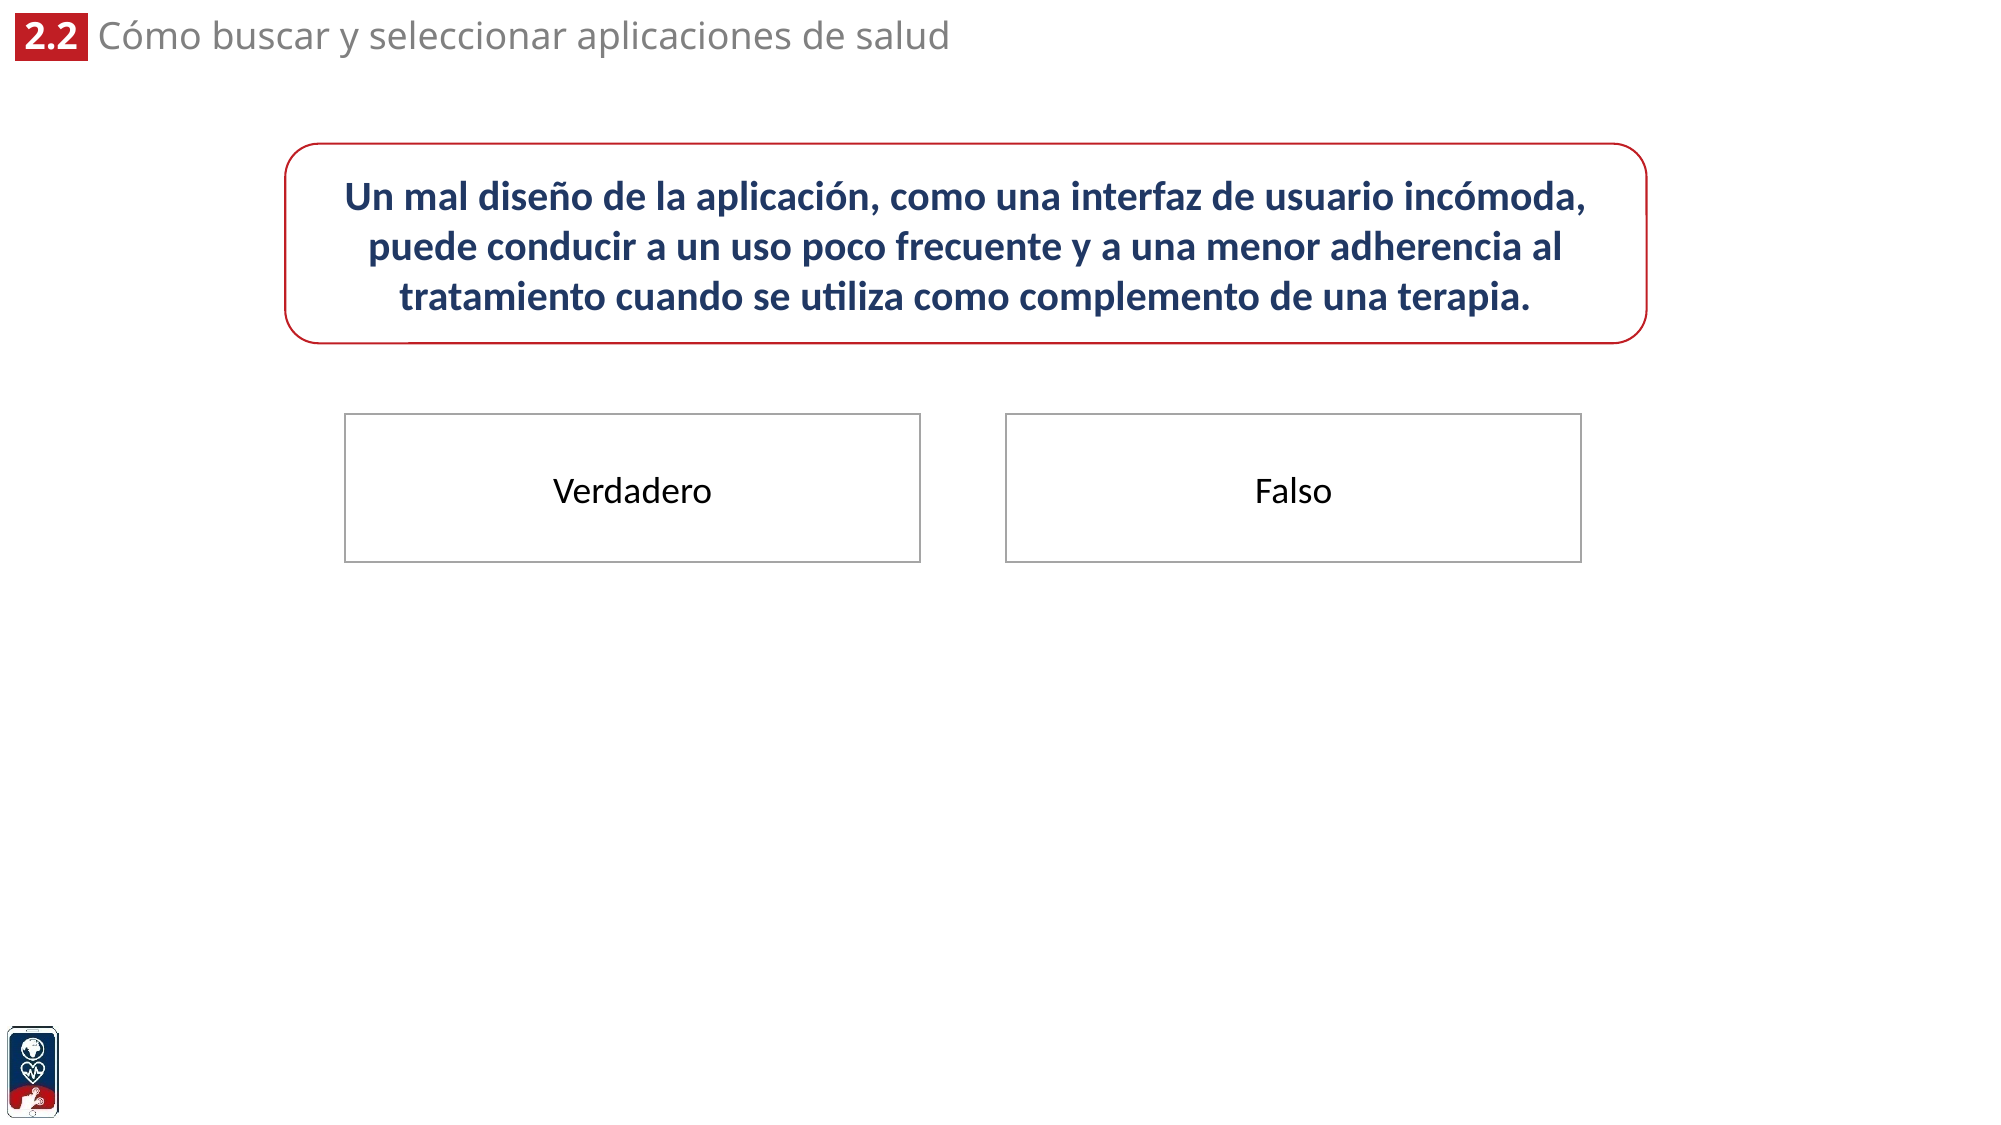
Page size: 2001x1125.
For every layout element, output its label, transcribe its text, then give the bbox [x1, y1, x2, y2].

text_box Falso [1005, 413, 1582, 563]
picture [7, 1026, 59, 1118]
text_box Un mal diseño de la aplicación, como una interfaz de usuario incómoda, puede conducir a un uso poco frecuente y a una menor adherencia al tratamiento cuando se utiliza como complemento de una terapia. [284, 142, 1648, 345]
text_box Verdadero [344, 413, 921, 563]
